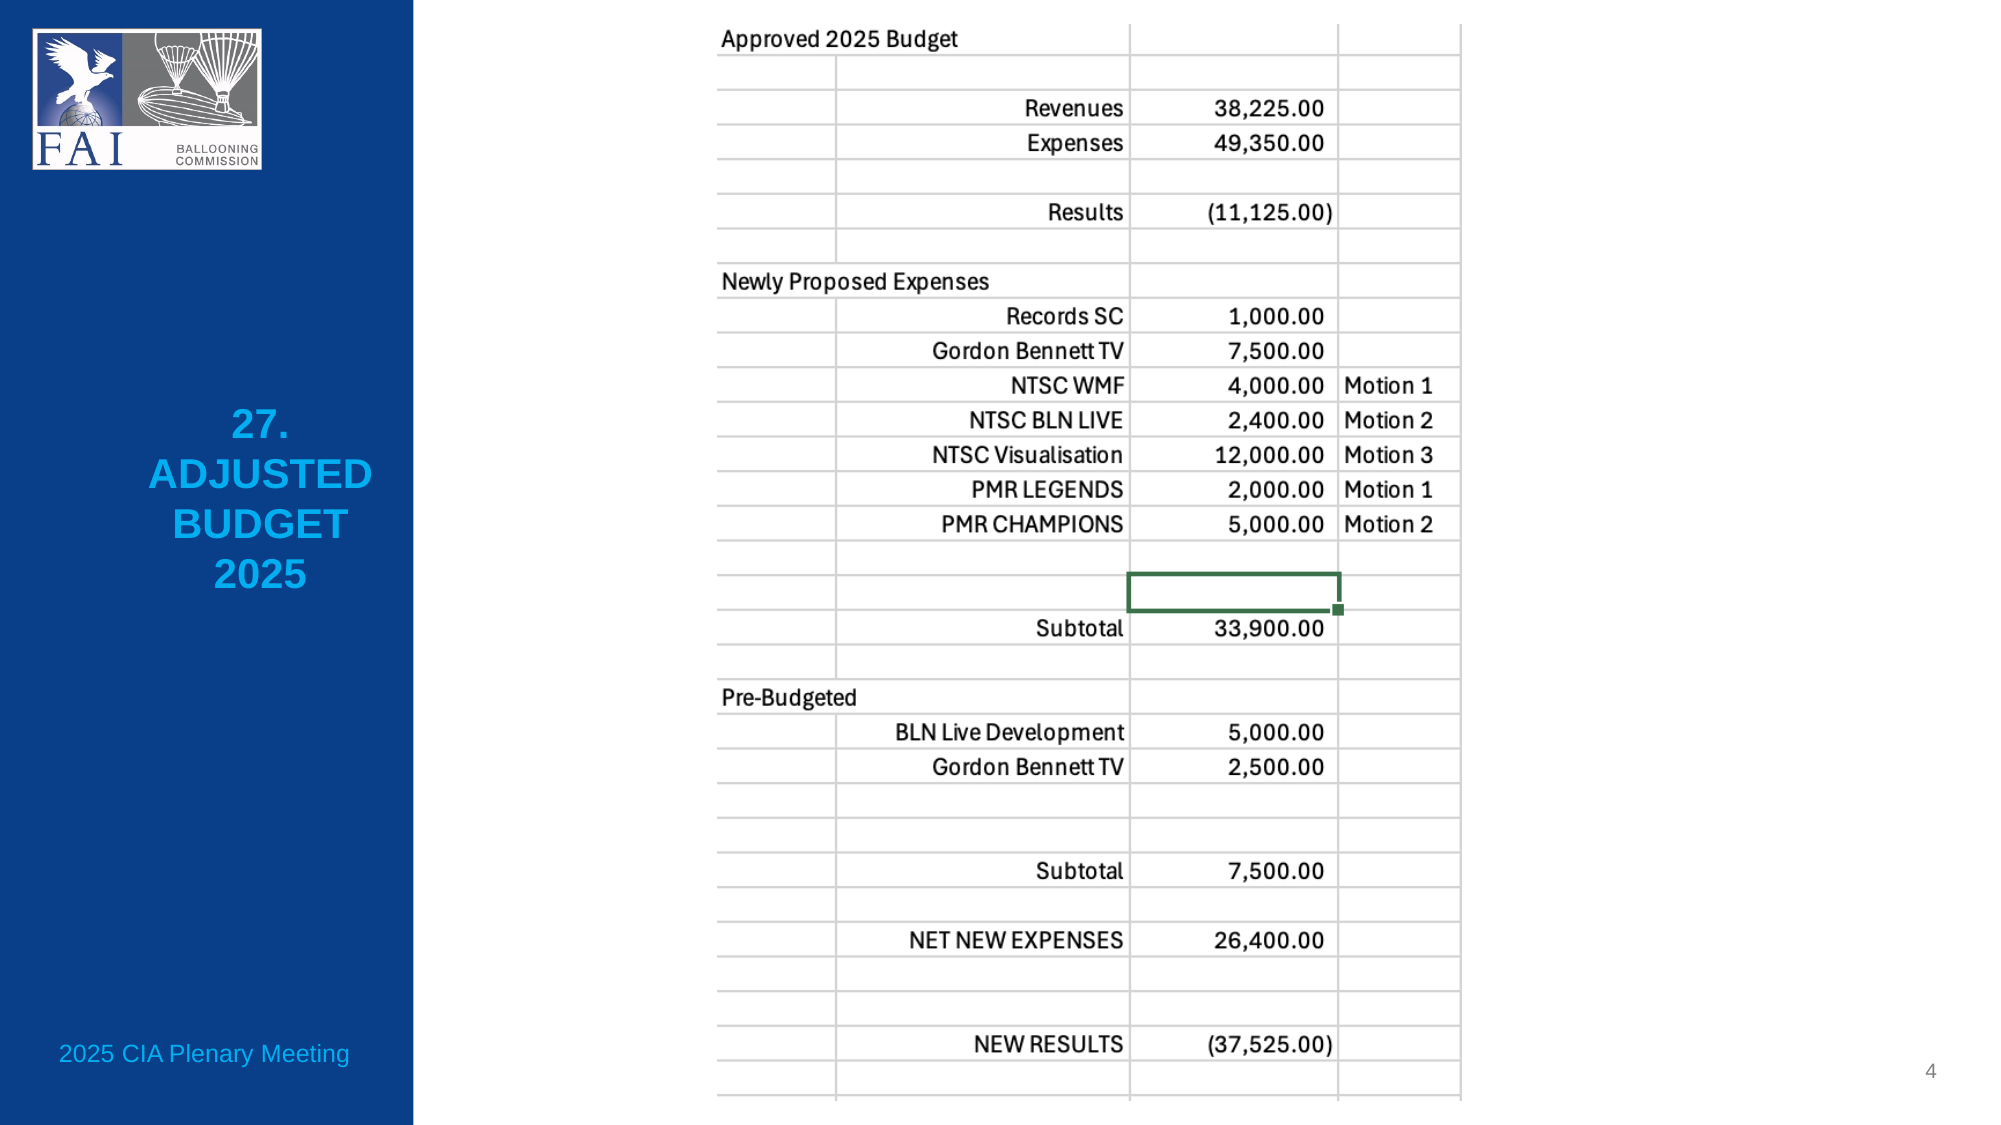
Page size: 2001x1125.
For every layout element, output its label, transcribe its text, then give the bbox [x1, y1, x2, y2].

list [717, 24, 1462, 1101]
list 27. Adjusted BUDGET 2025 [112, 409, 409, 635]
picture [32, 28, 262, 170]
